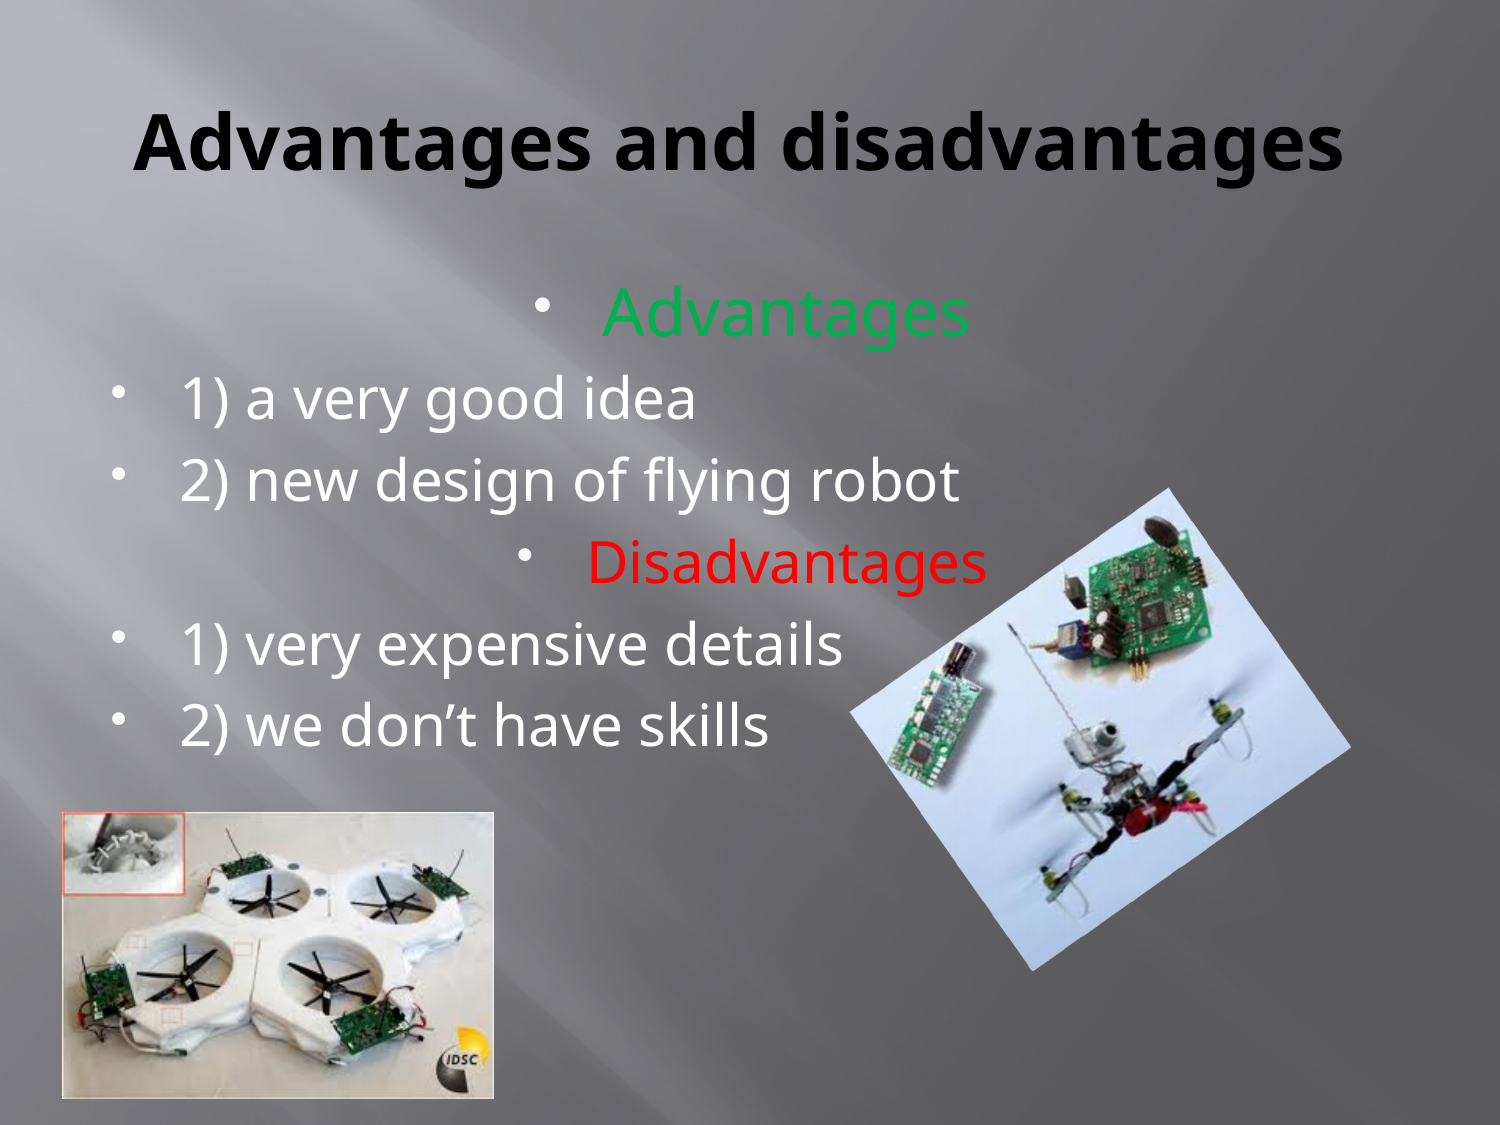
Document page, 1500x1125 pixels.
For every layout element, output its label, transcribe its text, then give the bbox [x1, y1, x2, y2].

title Advantages and disadvantages [75, 45, 1425, 233]
picture [851, 489, 1350, 970]
list Advantages 1) a very good idea 2) new design of flying robot Disadvantages 1) very expensive details 2) we don’t have skills [75, 262, 1425, 1035]
picture [62, 812, 494, 1099]
